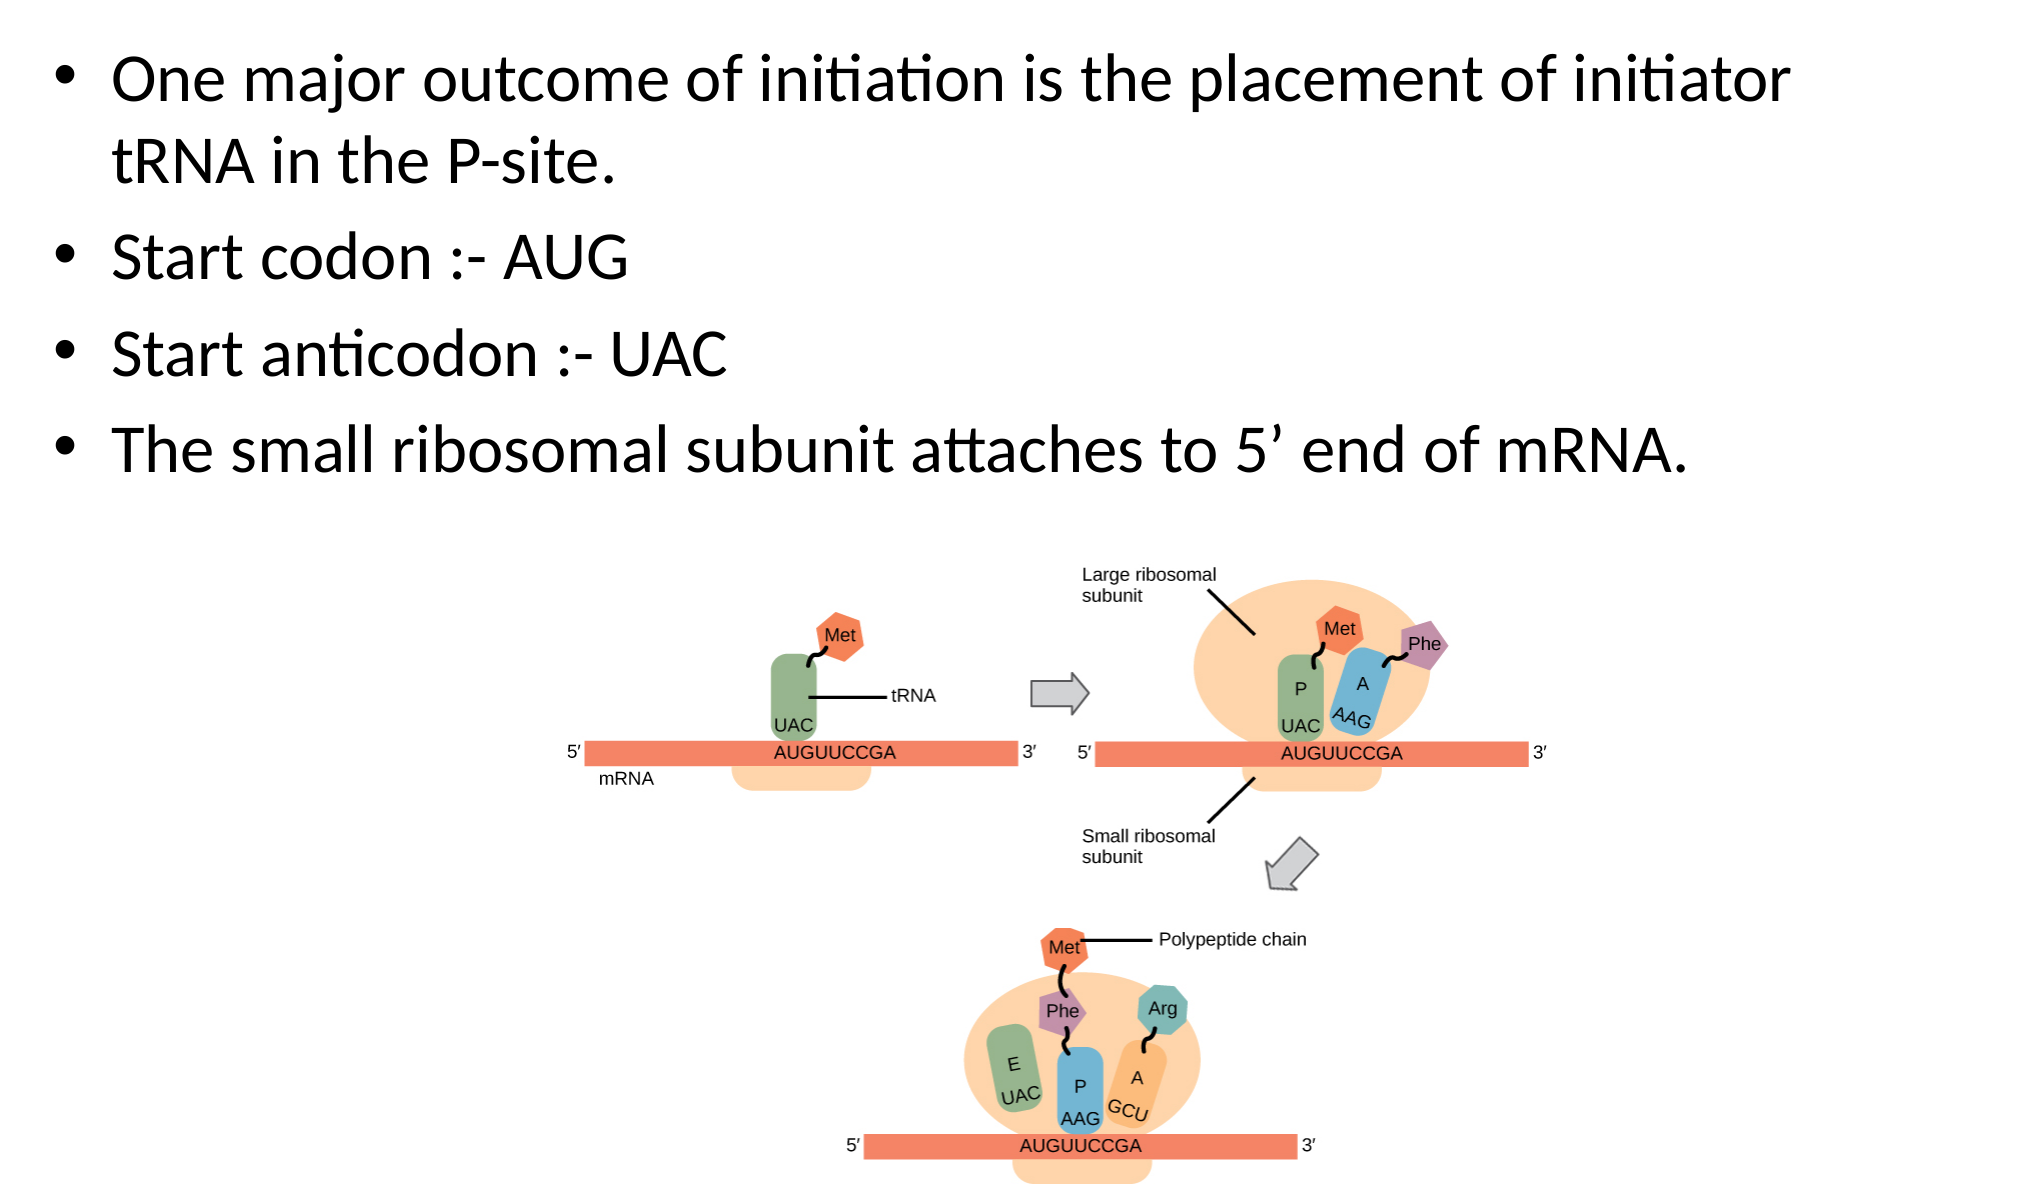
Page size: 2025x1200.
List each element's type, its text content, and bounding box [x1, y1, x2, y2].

list One major outcome of initiation is the placement of initiator tRNA in the P-site. Start codon :- AUG Start anticodon :- UAC The small ribosomal subunit attaches to 5’ end of mRNA. [37, 24, 1924, 1072]
picture [562, 551, 1560, 1200]
